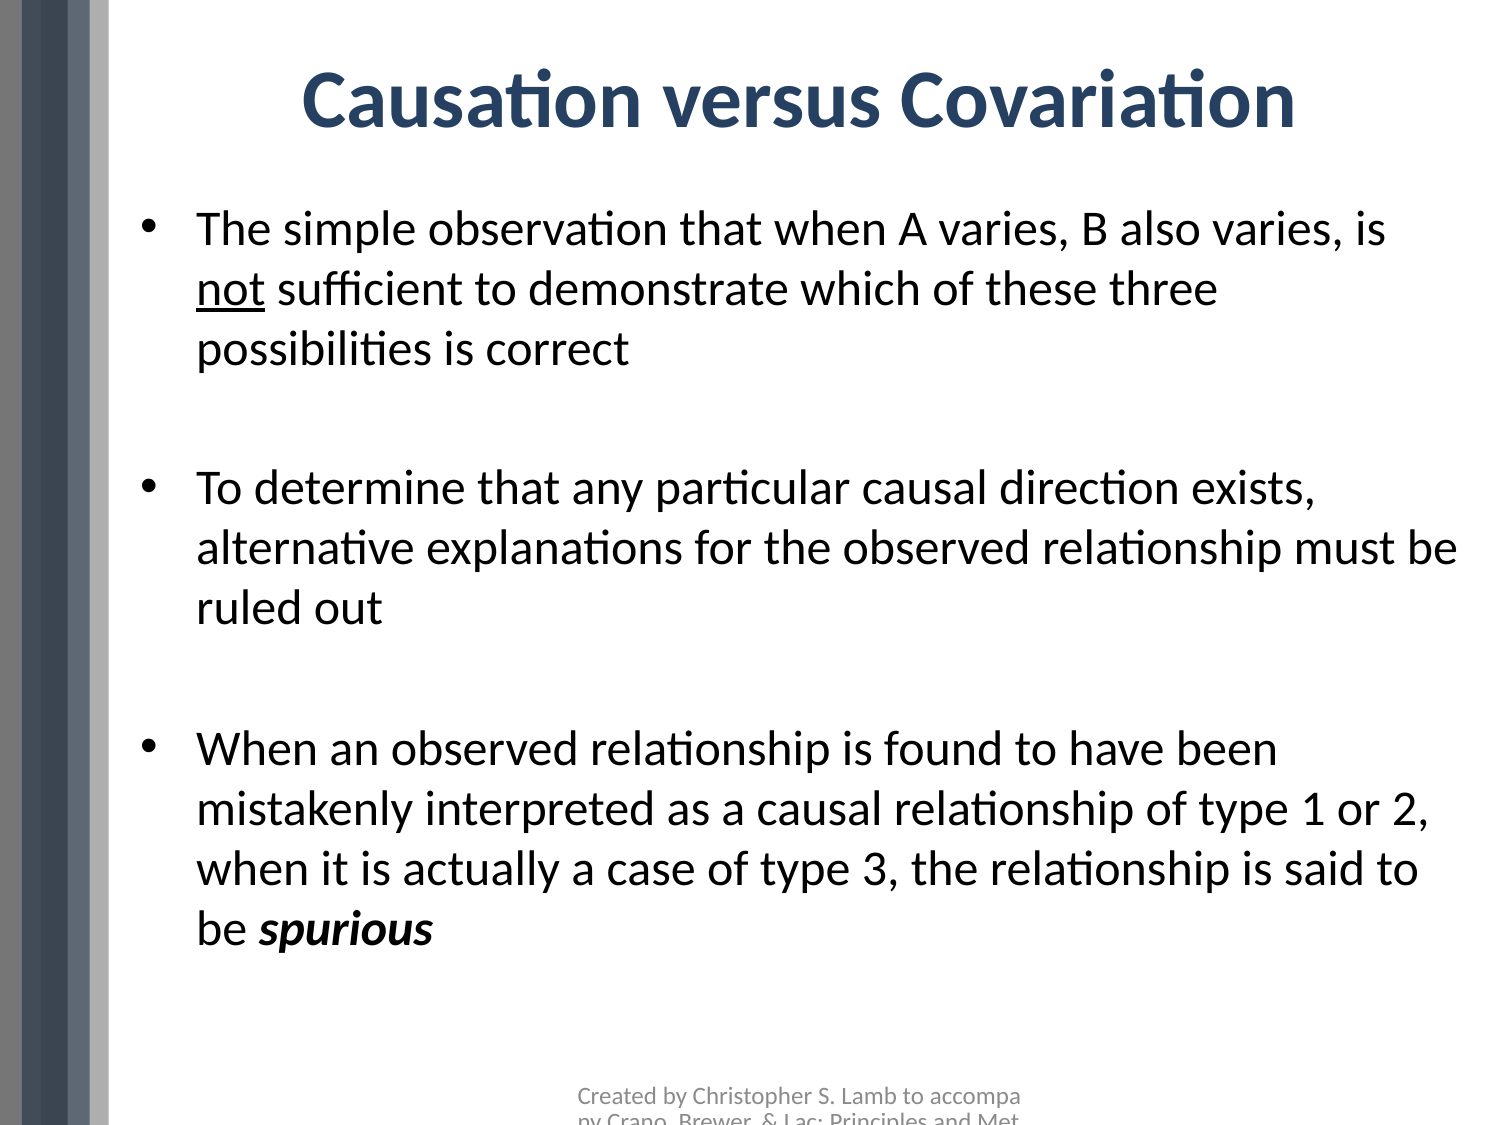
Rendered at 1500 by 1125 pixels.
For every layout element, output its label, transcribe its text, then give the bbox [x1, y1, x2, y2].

list The simple observation that when A varies, B also varies, is not sufficient to demonstrate which of these three possibilities is correct To determine that any particular causal direction exists, alternative explanations for the observed relationship must be ruled out When an observed relationship is found to have been mistakenly interpreted as a causal relationship of type 1 or 2, when it is actually a case of type 3, the relationship is said to be spurious [125, 187, 1475, 1000]
footer Created by Christopher S. Lamb to accompany Crano, Brewer, & Lac: Principles and Methods of Social Research, 3rd Edition, 2015, Routledge/Taylor & Francis [562, 1065, 1038, 1125]
title Causation versus Covariation [125, 0, 1475, 187]
